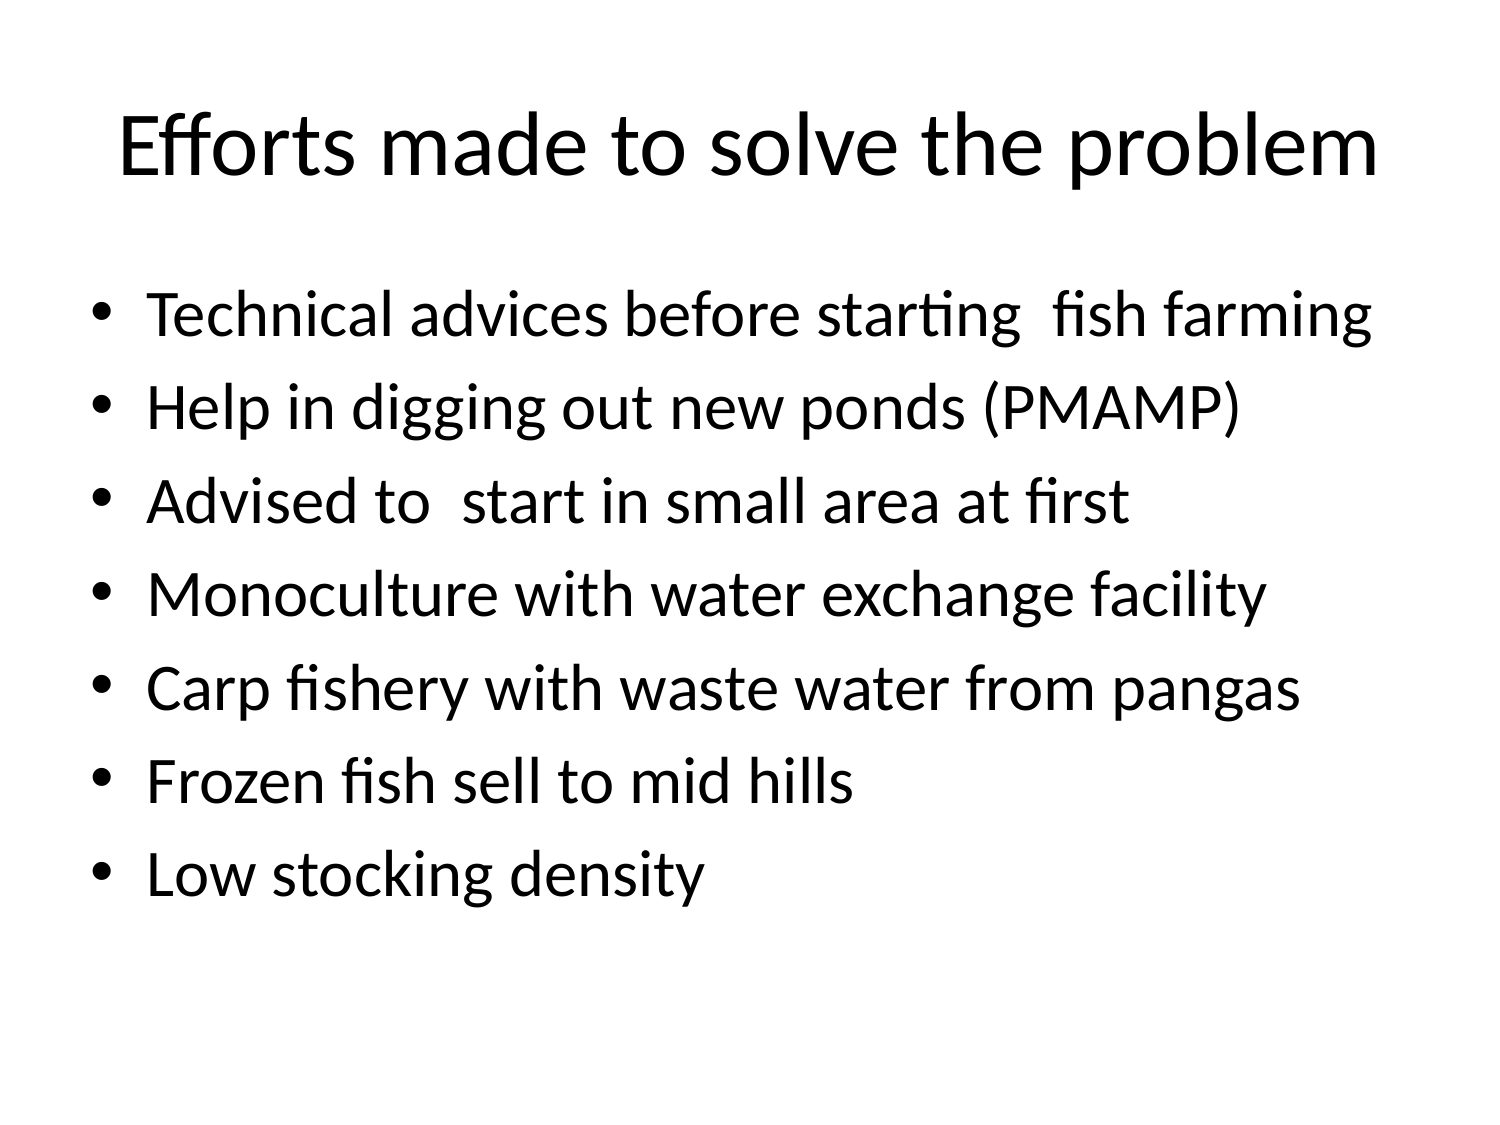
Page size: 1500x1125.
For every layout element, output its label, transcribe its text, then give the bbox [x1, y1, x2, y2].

list Technical advices before starting fish farming Help in digging out new ponds (PMAMP) Advised to start in small area at first Monoculture with water exchange facility Carp fishery with waste water from pangas Frozen fish sell to mid hills Low stocking density [75, 262, 1425, 1005]
title Efforts made to solve the problem [75, 45, 1425, 233]
